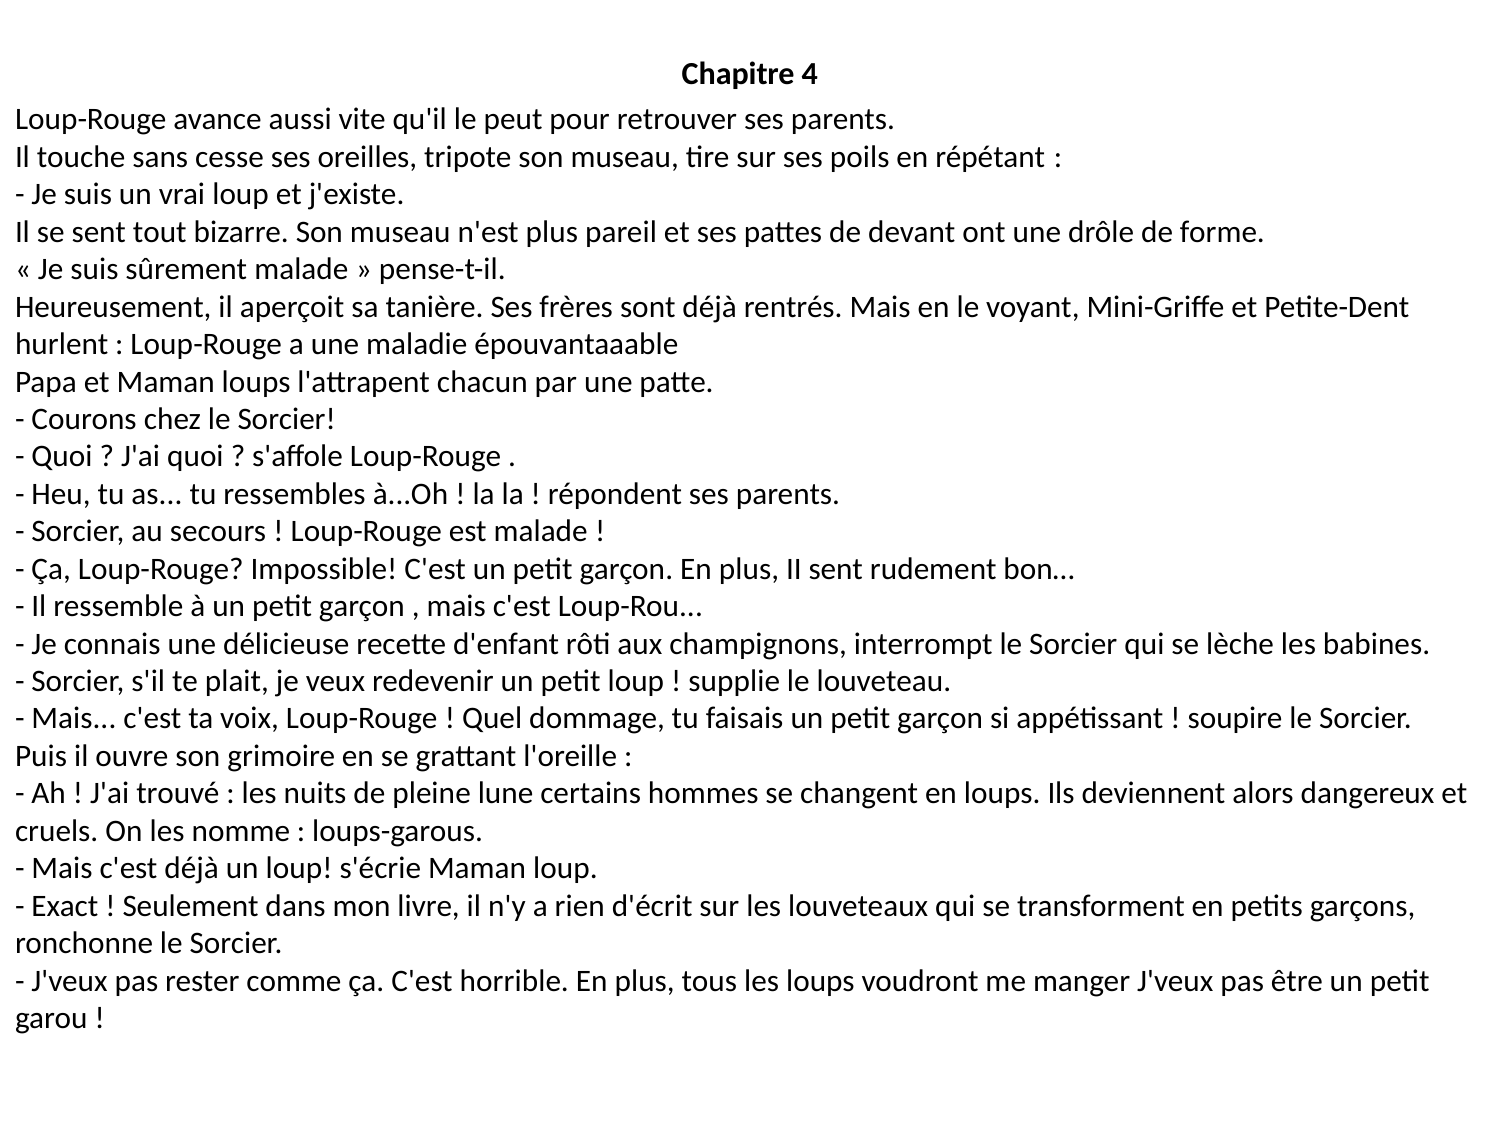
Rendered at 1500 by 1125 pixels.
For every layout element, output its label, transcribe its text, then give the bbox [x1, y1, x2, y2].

title Chapitre 4 [75, 45, 1425, 91]
list Loup-Rouge avance aussi vite qu'il le peut pour retrouver ses parents. Il touche sans cesse ses oreilles, tripote son museau, tire sur ses poils en répétant : - Je suis un vrai loup et j'existe. Il se sent tout bizarre. Son museau n'est plus pareil et ses pattes de devant ont une drôle de forme. « Je suis sûrement malade » pense-t-il. Heureusement, il aperçoit sa tanière. Ses frères sont déjà rentrés. Mais en le voyant, Mini-Griffe et Petite-Dent hurlent : Loup-Rouge a une maladie épouvantaaable Papa et Maman loups l'attrapent chacun par une patte. - Courons chez le Sorcier! - Quoi ? J'ai quoi ? s'affole Loup-Rouge . - Heu, tu as... tu ressembles à...Oh ! la la ! répondent ses parents. - Sorcier, au secours ! Loup-Rouge est malade ! - Ça, Loup-Rouge? Impossible! C'est un petit garçon. En plus, II sent rudement bon… - Il ressemble à un petit garçon , mais c'est Loup-Rou... - Je connais une délicieuse recette d'enfant rôti aux champignons, interrompt le Sorcier qui se lèche les babines. - Sorcier, s'il te plait, je veux redevenir un petit loup ! supplie le louveteau. - Mais... c'est ta voix, Loup-Rouge ! Quel dommage, tu faisais un petit garçon si appétissant ! soupire le Sorcier. Puis il ouvre son grimoire en se grattant l'oreille : - Ah ! J'ai trouvé : les nuits de pleine lune certains hommes se changent en loups. Ils deviennent alors dangereux et cruels. On les nomme : loups-garous. - Mais c'est déjà un loup! s'écrie Maman loup. - Exact ! Seulement dans mon livre, il n'y a rien d'écrit sur les louveteaux qui se transforment en petits garçons, ronchonne le Sorcier. - J'veux pas rester comme ça. C'est horrible. En plus, tous les loups voudront me manger J'veux pas être un petit garou ! [0, 91, 1500, 1125]
